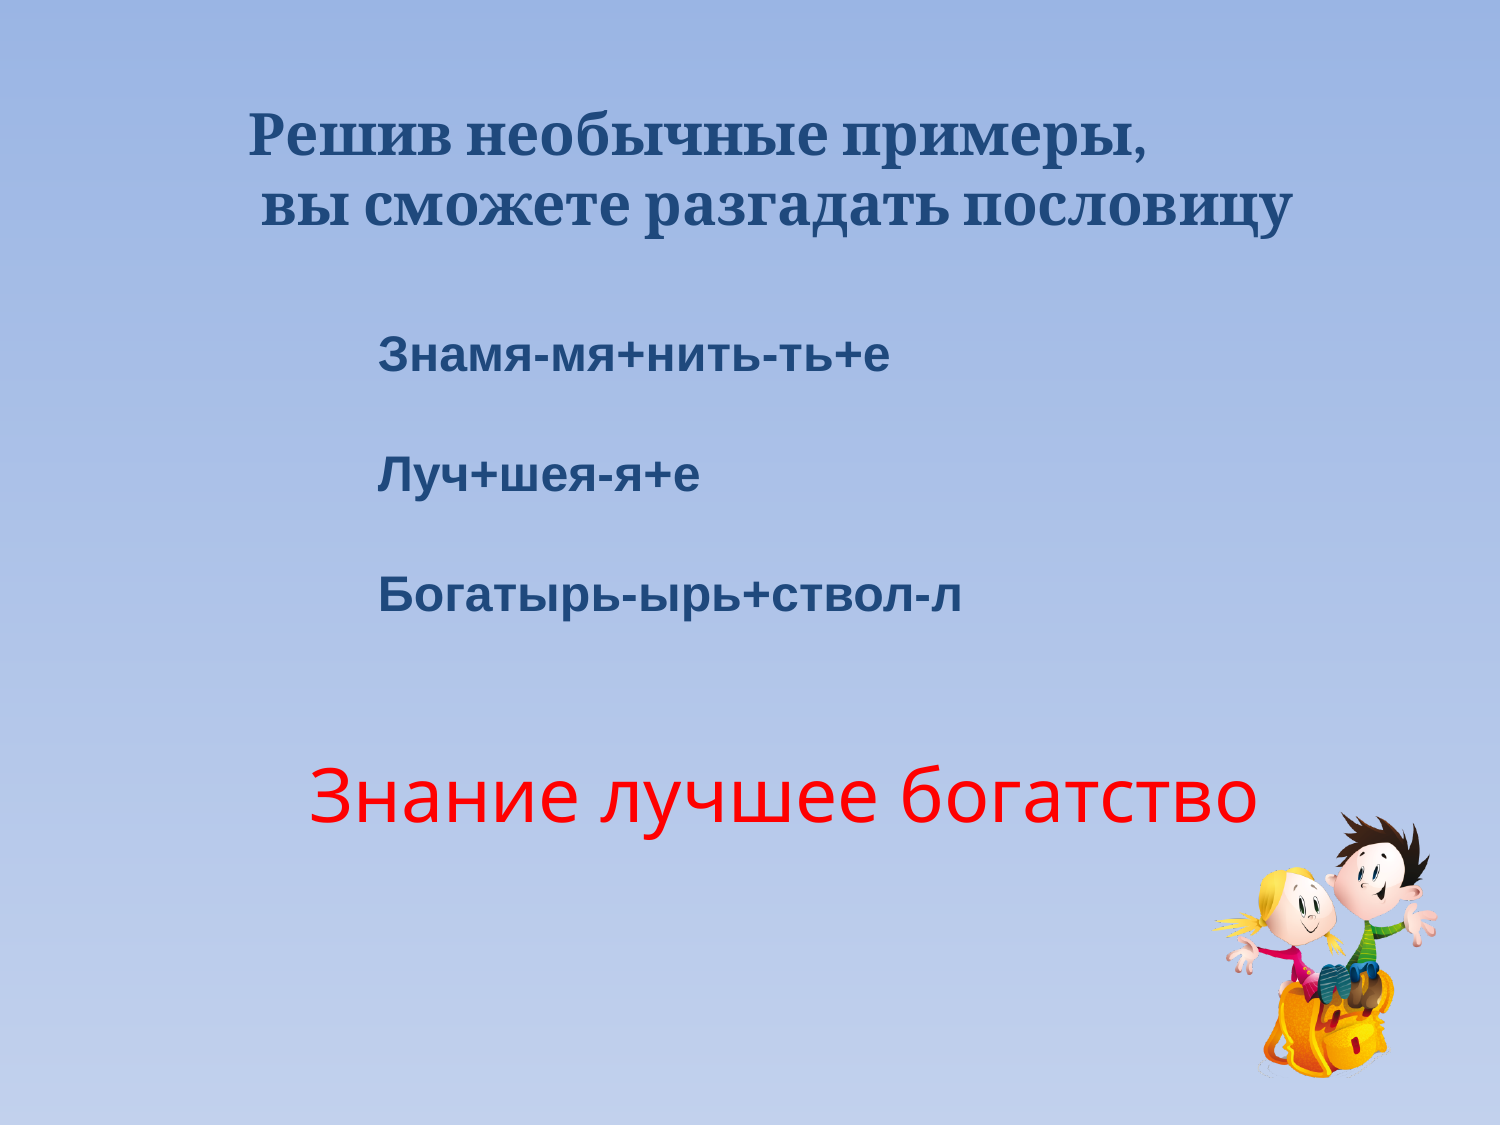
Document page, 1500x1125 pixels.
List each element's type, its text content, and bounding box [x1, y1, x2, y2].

text_box Знание лучшее богатство [294, 739, 1275, 845]
text_box Решив необычные примеры, вы сможете разгадать пословицу [233, 89, 1309, 245]
picture [1196, 808, 1464, 1078]
text_box Знамя-мя+нить-ть+е Луч+шея-я+е Богатырь-ырь+ствол-л [363, 314, 979, 630]
